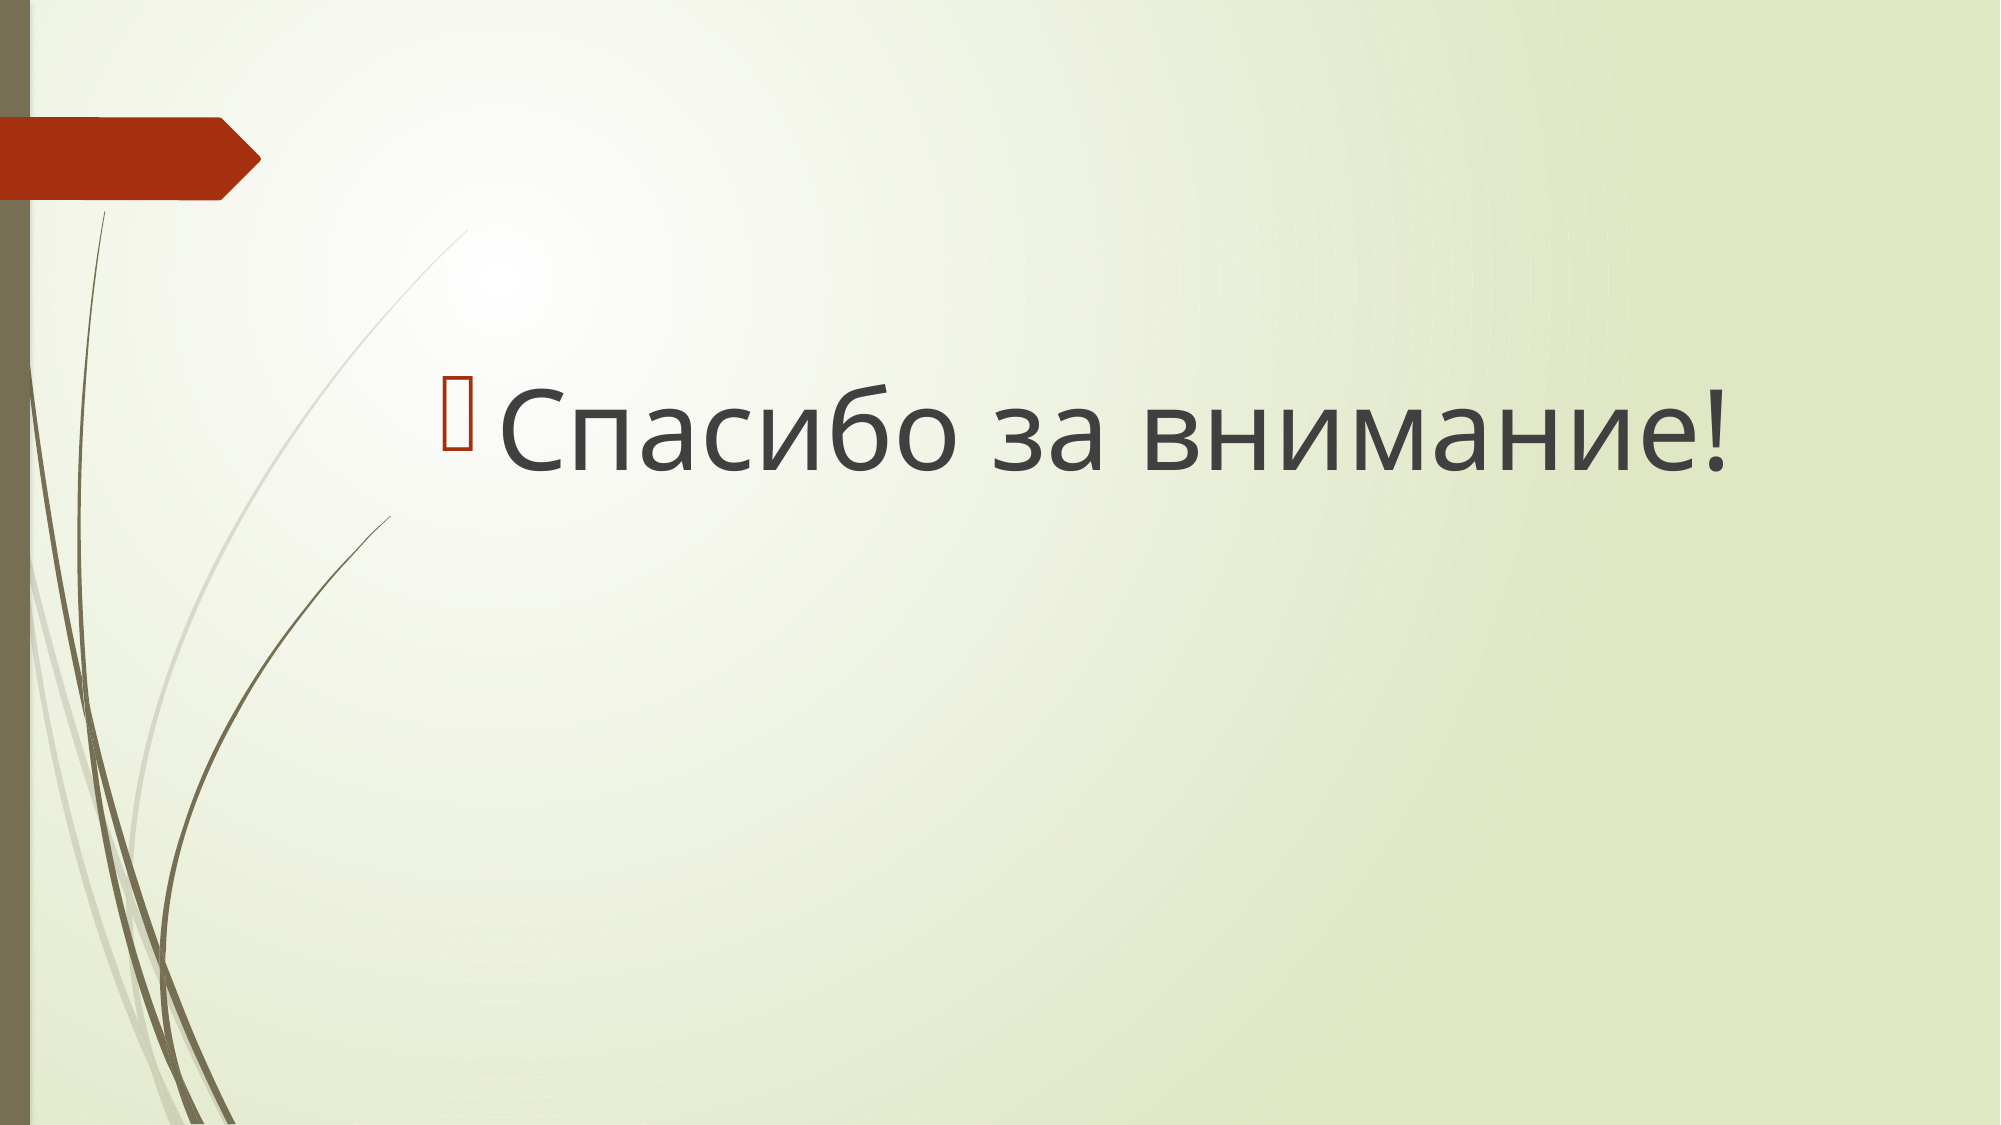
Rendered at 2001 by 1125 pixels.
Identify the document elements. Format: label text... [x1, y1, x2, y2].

list Спасибо за внимание! [424, 350, 1888, 970]
